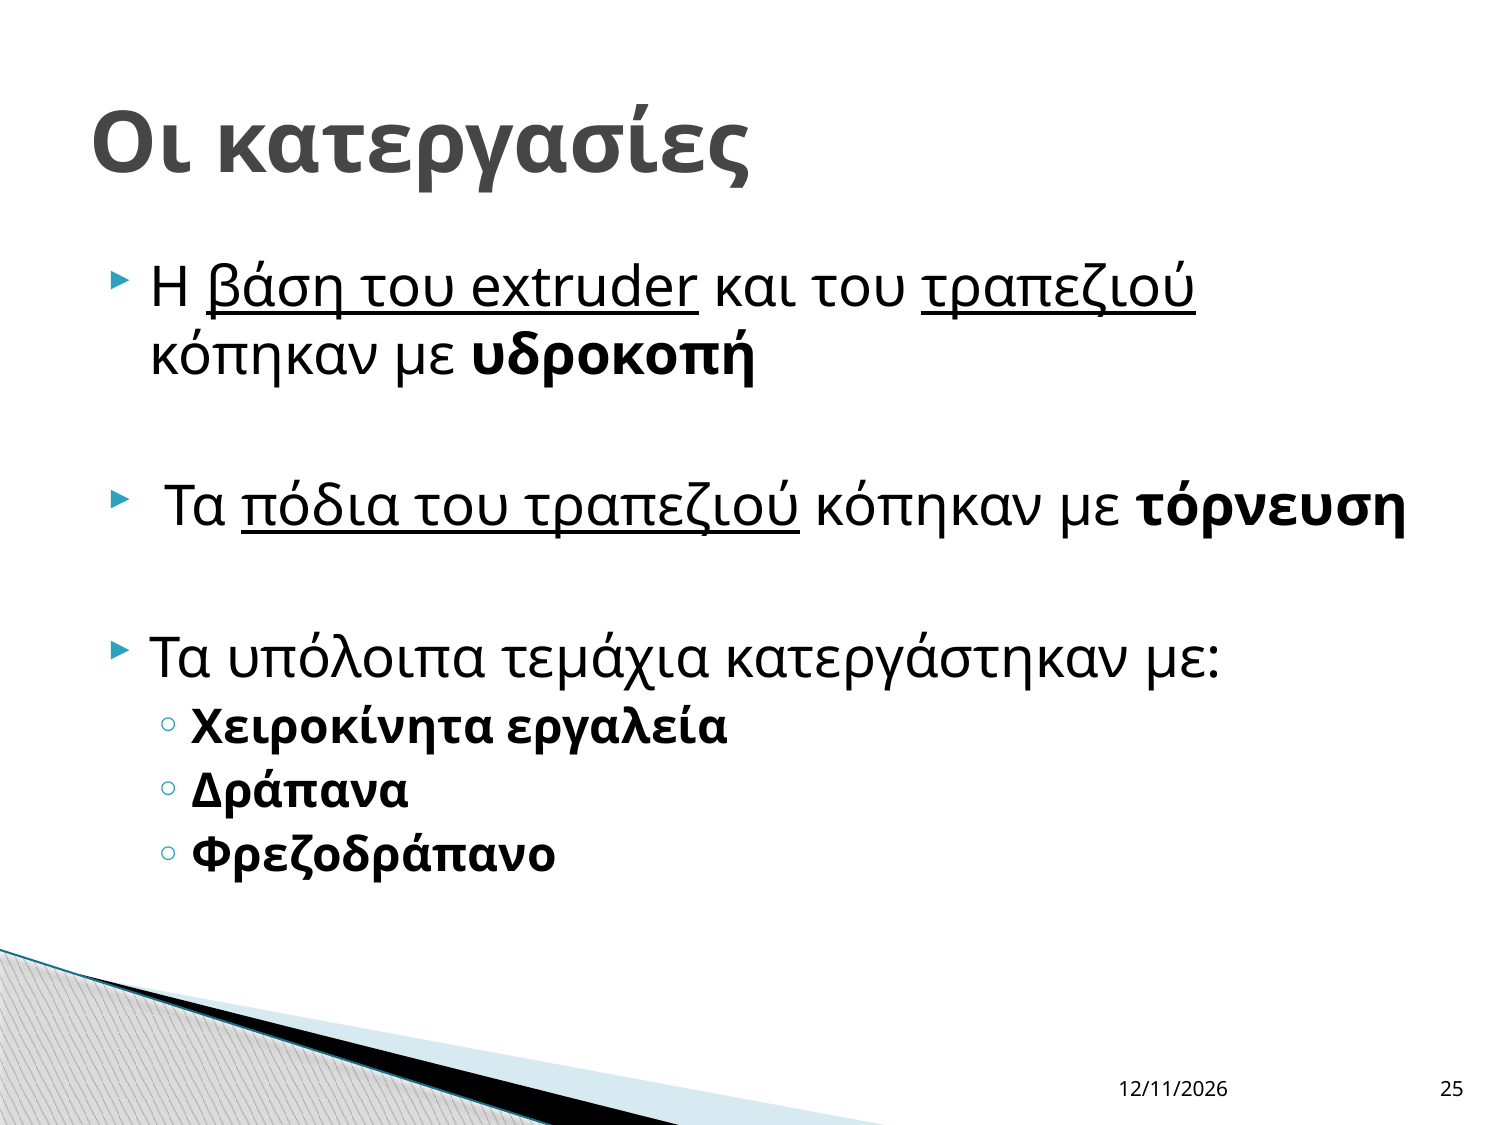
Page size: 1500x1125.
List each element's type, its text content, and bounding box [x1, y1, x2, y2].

list Η βάση του extruder και του τραπεζιού κόπηκαν με υδροκοπή Τα πόδια του τραπεζιού κόπηκαν με τόρνευση Τα υπόλοιπα τεμάχια κατεργάστηκαν με: Χειροκίνητα εργαλεία Δράπανα Φρεζοδράπανο [75, 243, 1425, 986]
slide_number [1103, 1051, 1418, 1112]
slide_number 25 [1418, 1051, 1479, 1112]
title Οι κατεργασίες [75, 45, 1425, 233]
